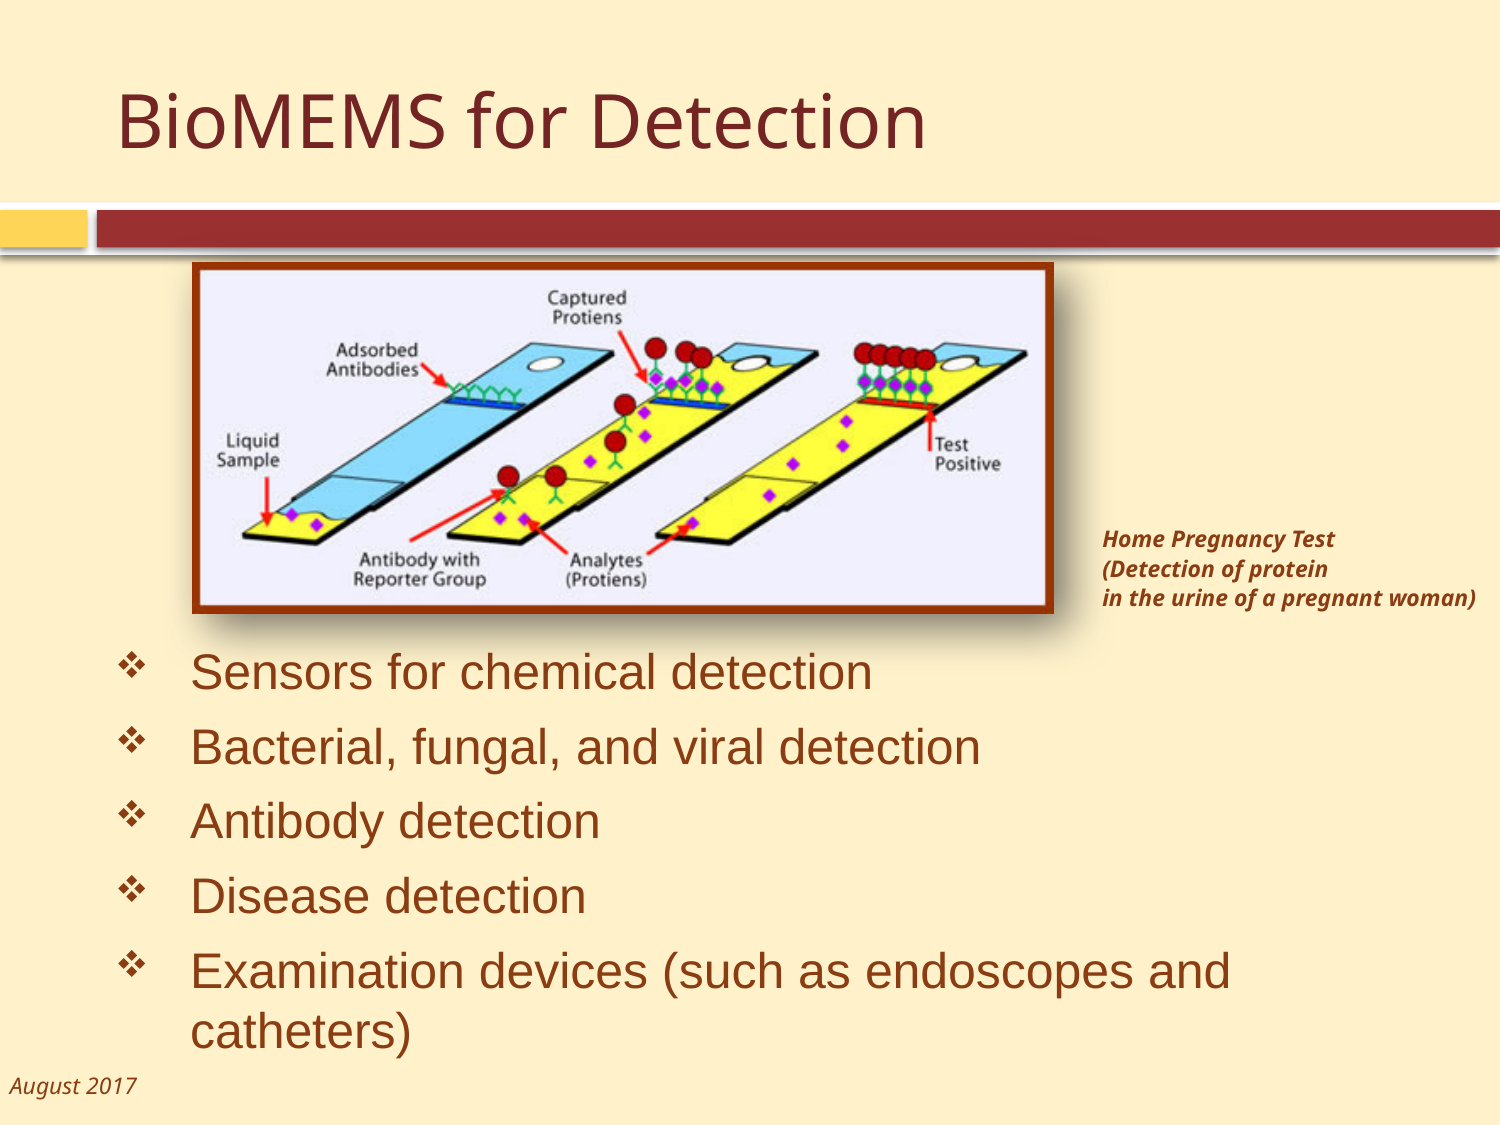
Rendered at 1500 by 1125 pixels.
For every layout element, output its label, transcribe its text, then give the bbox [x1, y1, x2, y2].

text_box Home Pregnancy Test (Detection of protein in the urine of a pregnant woman) [1087, 517, 1500, 619]
title BioMEMS for Detection [100, 37, 1438, 200]
picture [192, 262, 1054, 614]
list Sensors for chemical detection Bacterial, fungal, and viral detection Antibody detection Disease detection Examination devices (such as endoscopes and catheters) [100, 632, 1438, 1080]
